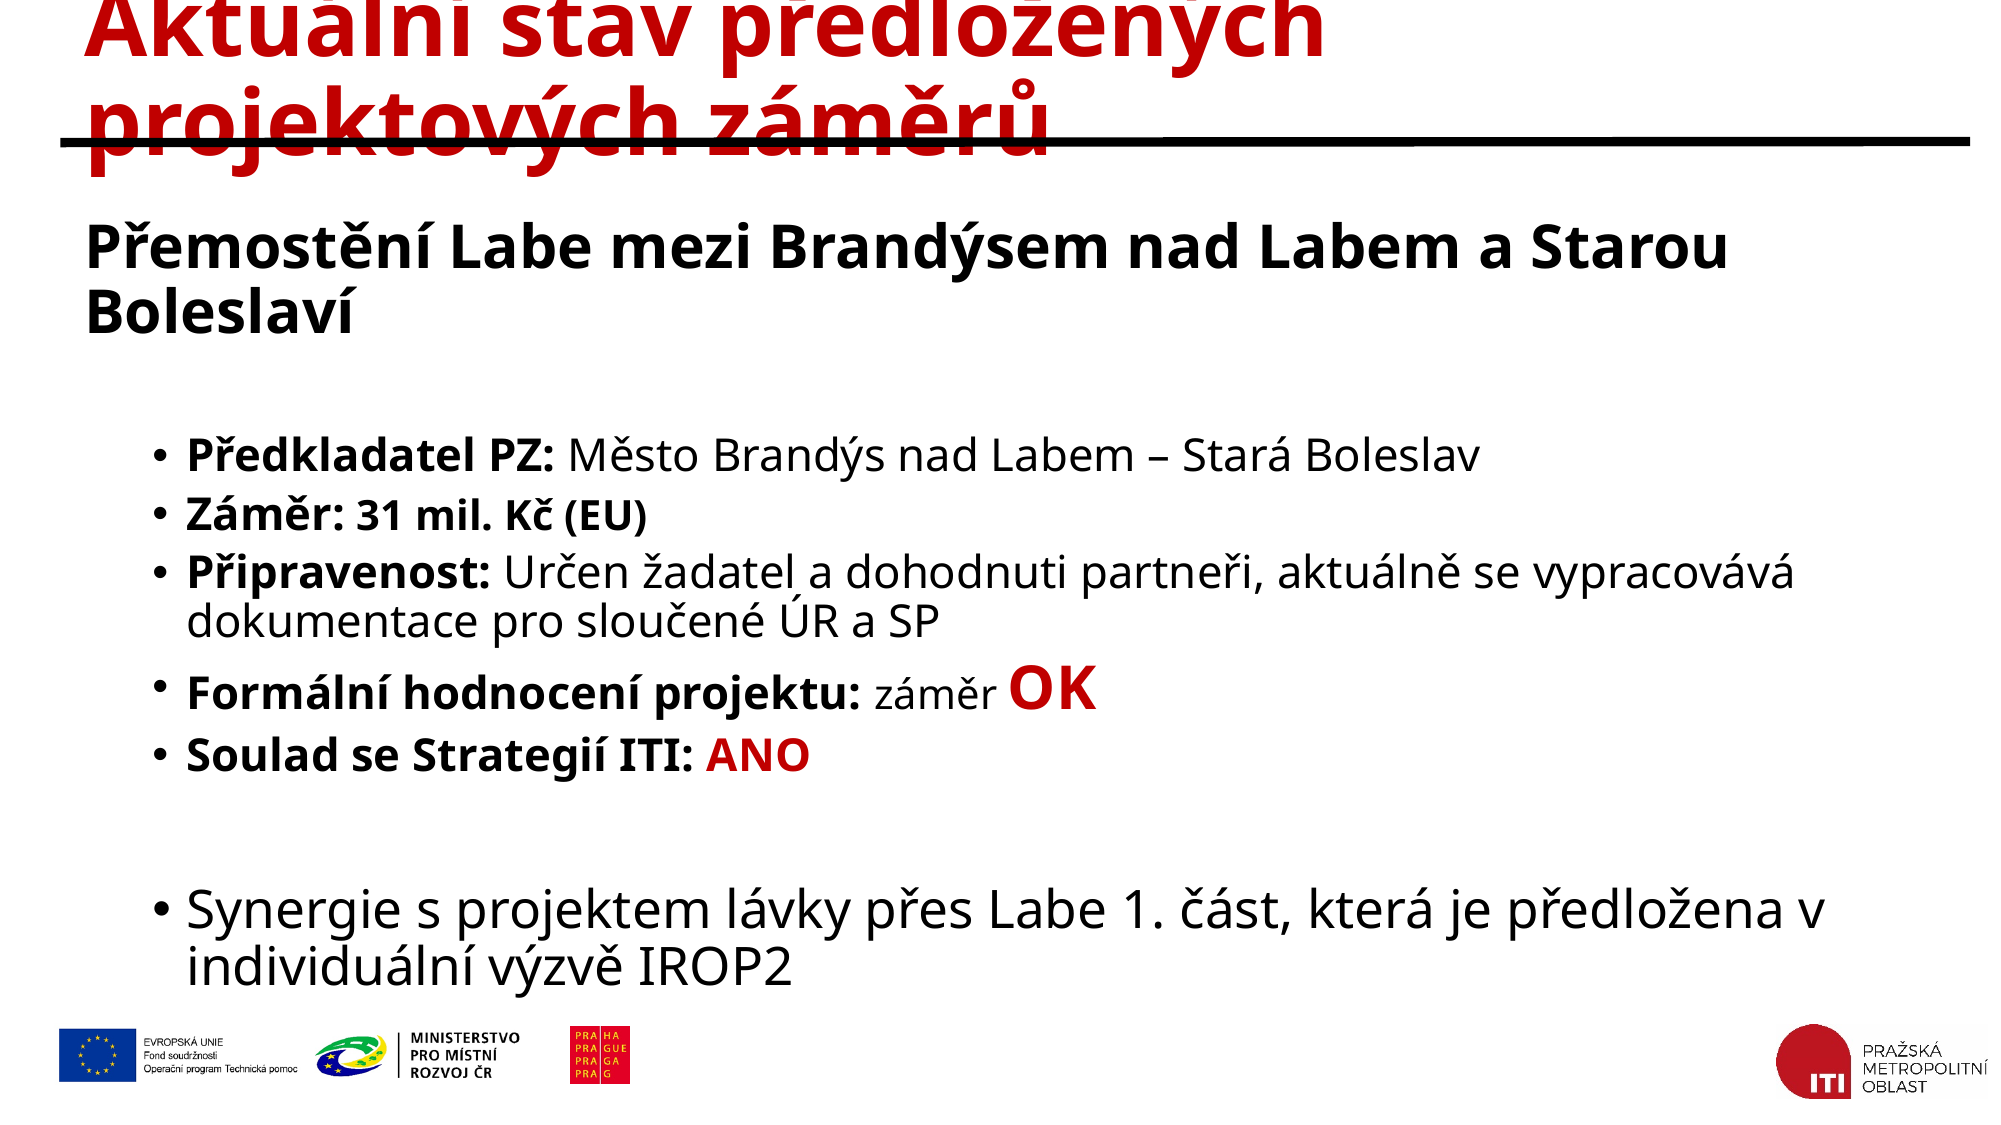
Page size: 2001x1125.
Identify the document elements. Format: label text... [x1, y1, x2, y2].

list Přemostění Labe mezi Brandýsem nad Labem a Starou Boleslaví Předkladatel PZ: Město Brandýs nad Labem – Stará Boleslav Záměr: 31 mil. Kč (EU) Připravenost: Určen žadatel a dohodnuti partneři, aktuálně se vypracovává dokumentace pro sloučené ÚR a SP Formální hodnocení projektu: záměr OK Soulad se Strategií ITI: ANO Synergie s projektem lávky přes Labe 1. část, která je předložena v individuální výzvě IROP2 [69, 147, 1932, 1012]
picture [1776, 1024, 1988, 1099]
title Aktuální stav předložených projektových záměrů [69, 0, 1863, 125]
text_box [42, 1011, 630, 1099]
list Přemostění Labe mezi Brandýsem nad Labem a Starou Boleslaví Předkladatel PZ: Město Brandýs nad Labem – Stará Boleslav Záměr: 31 mil. Kč (EU) Připravenost: Určen žadatel a dohodnuti partneři, aktuálně se vypracovává dokumentace pro sloučené ÚR a SP Formální hodnocení projektu: záměr OK Soulad se Strategií ITI: ANO Synergie s projektem lávky přes Labe 1. část, která je předložena v individuální výzvě IROP2 [69, 125, 1932, 137]
